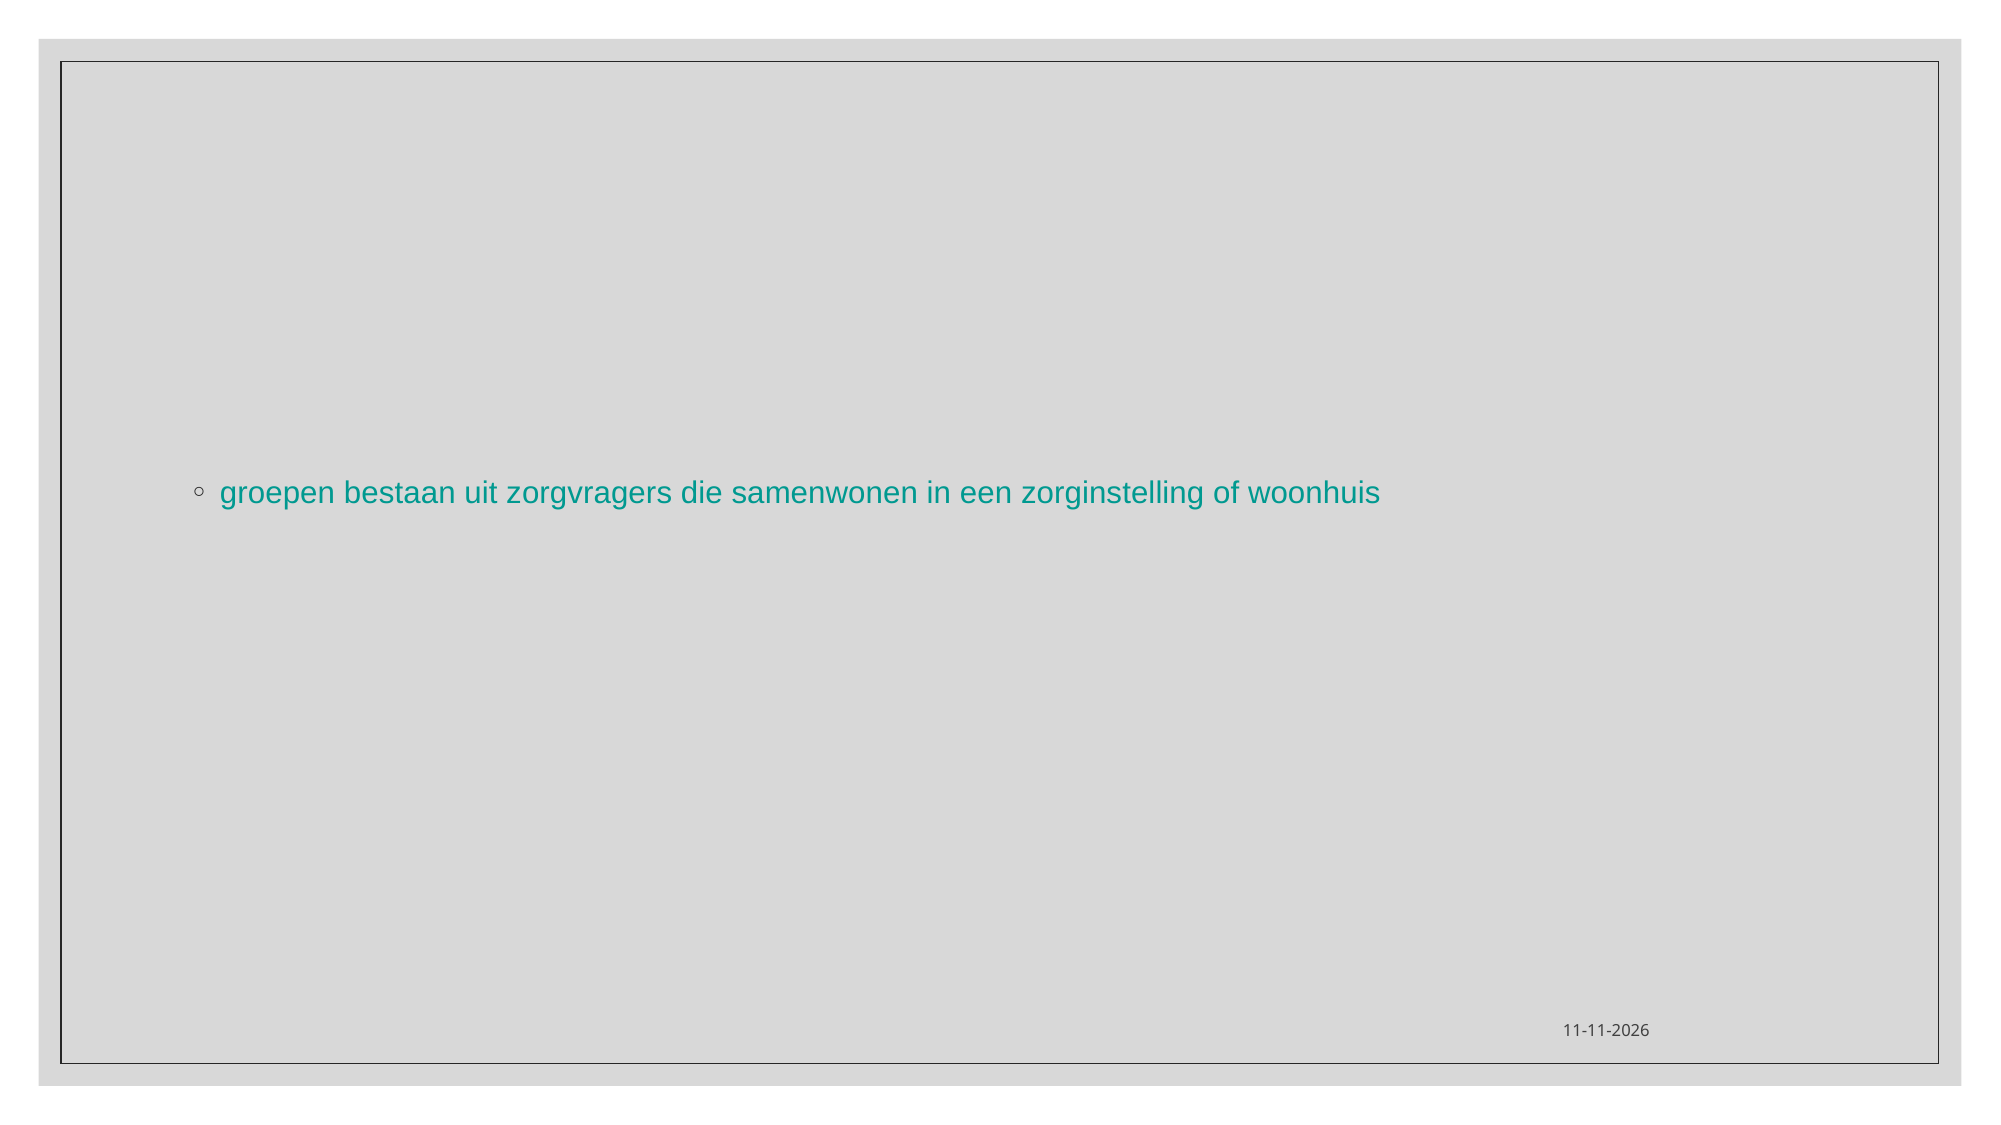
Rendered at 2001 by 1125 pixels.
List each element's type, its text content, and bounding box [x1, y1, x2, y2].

list groepen bestaan uit zorgvragers die samenwonen in een zorginstelling of woonhuis [174, 345, 1825, 977]
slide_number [1190, 990, 1665, 1050]
